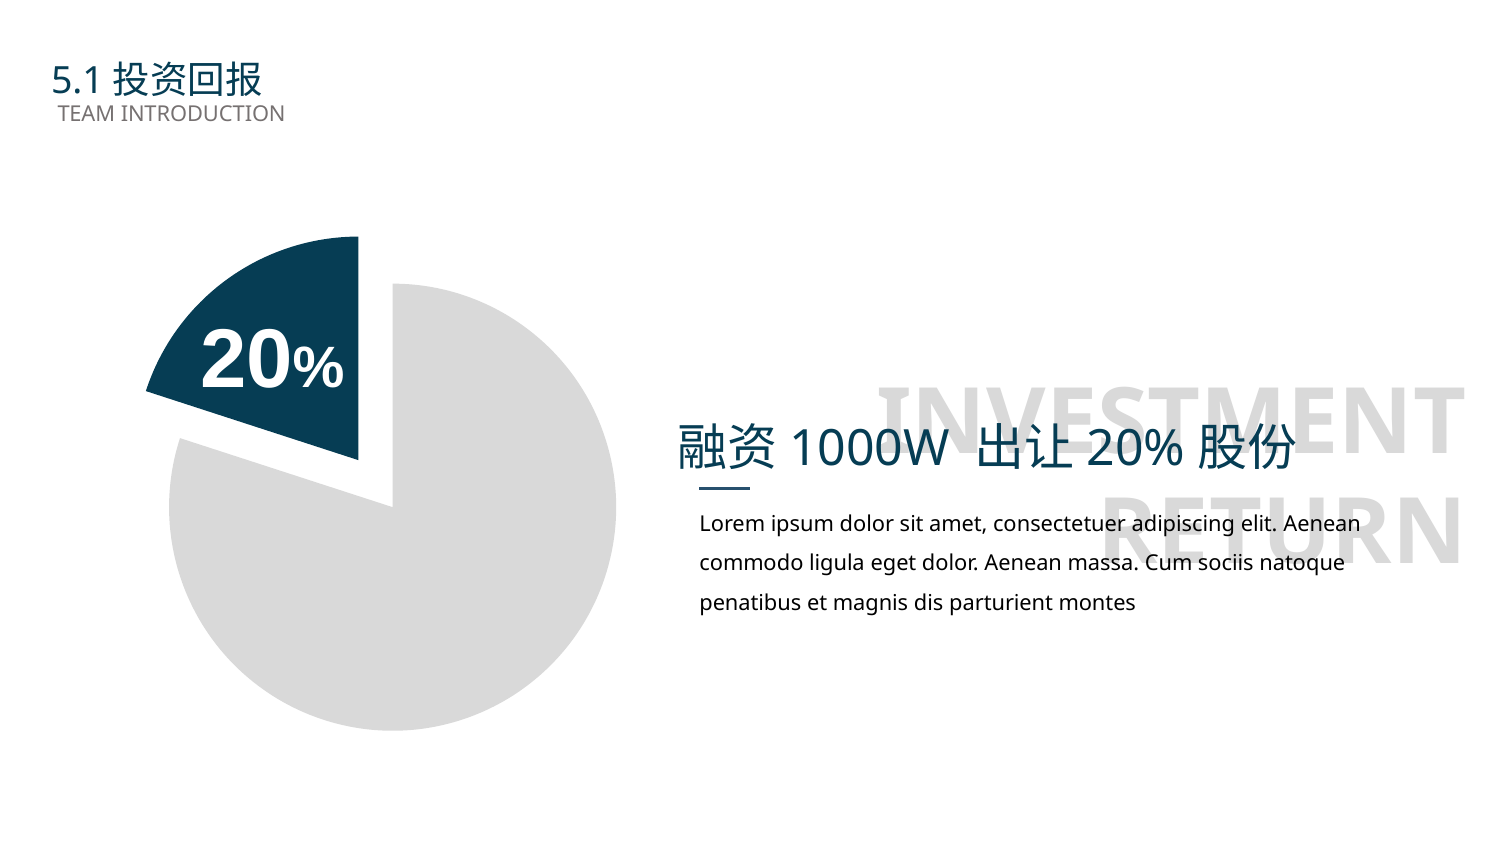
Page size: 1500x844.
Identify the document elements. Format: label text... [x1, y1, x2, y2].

chart [0, 220, 771, 747]
text_box Lorem ipsum dolor sit amet, consectetuer adipiscing elit. Aenean commodo ligula eget dolor. Aenean massa. Cum sociis natoque penatibus et magnis dis parturient montes [771, 489, 1409, 622]
text_box INVESTMENT RETURN [861, 354, 1482, 590]
text_box 融资1000W 出让20%股份 [771, 408, 1313, 483]
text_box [57, 44, 302, 134]
